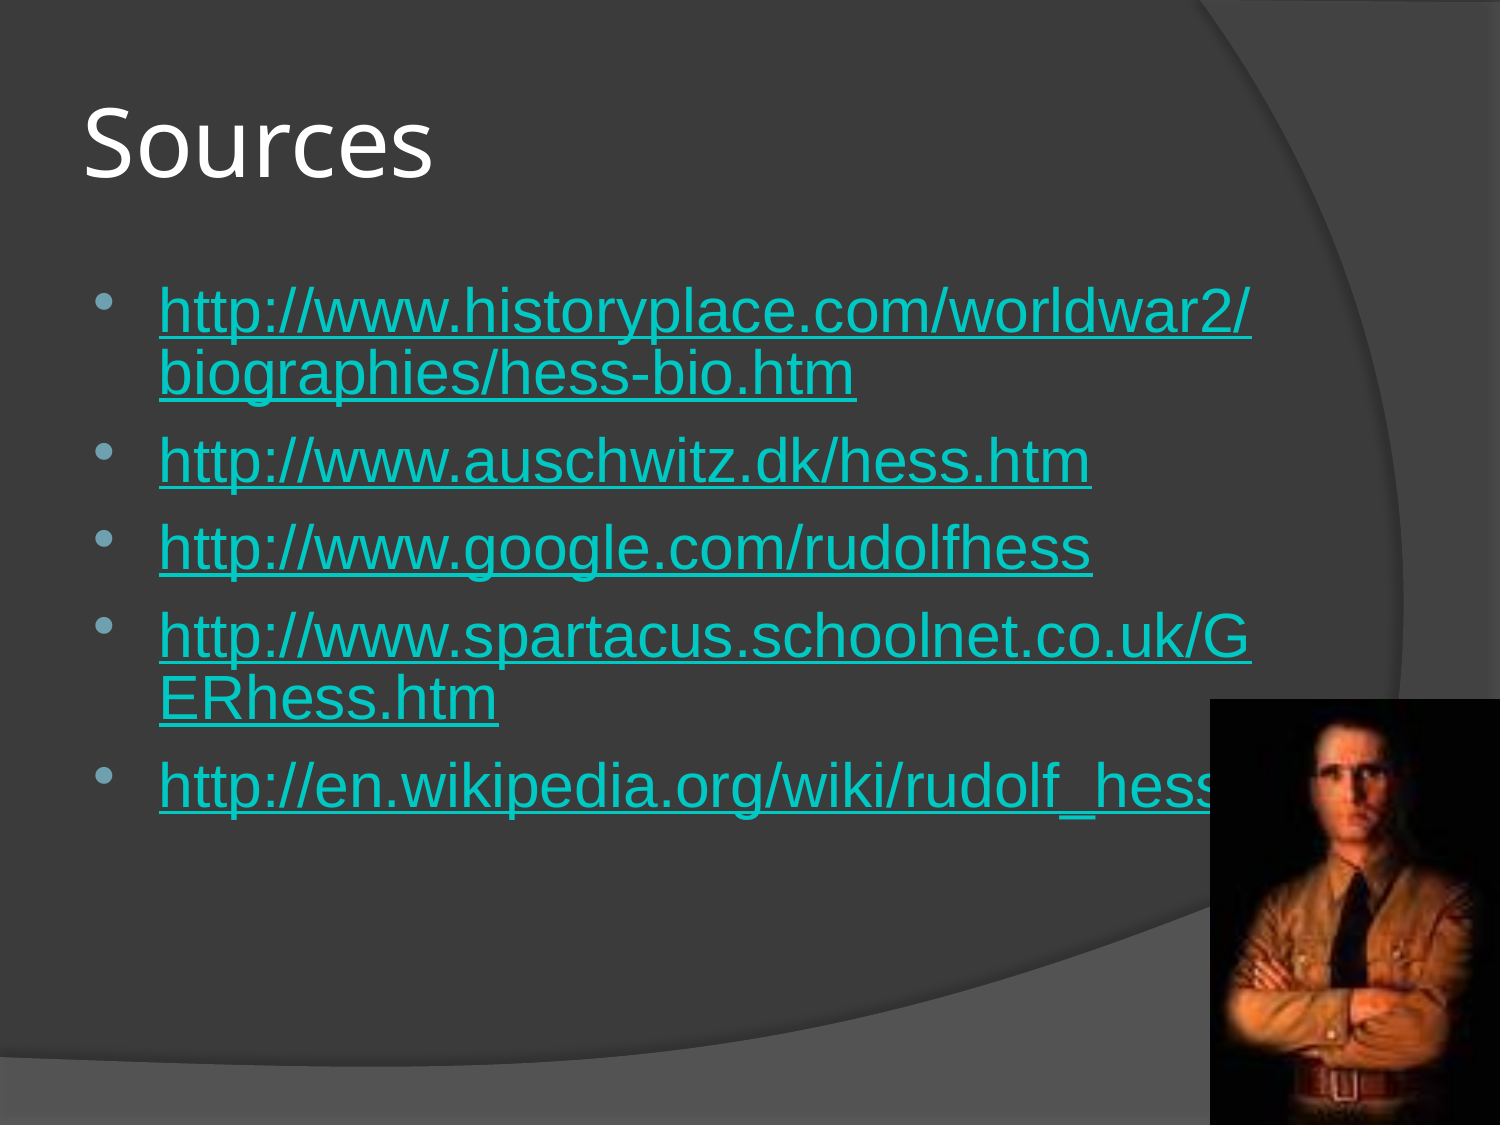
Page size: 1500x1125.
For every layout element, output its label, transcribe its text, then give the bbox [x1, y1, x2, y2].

list http://www.historyplace.com/worldwar2/biographies/hess-bio.htm http://www.auschwitz.dk/hess.htm http://www.google.com/rudolfhess http://www.spartacus.schoolnet.co.uk/GERhess.htm http://en.wikipedia.org/wiki/rudolf_hess [75, 262, 1300, 1005]
title Sources [75, 45, 1300, 233]
picture [1209, 699, 1500, 1125]
